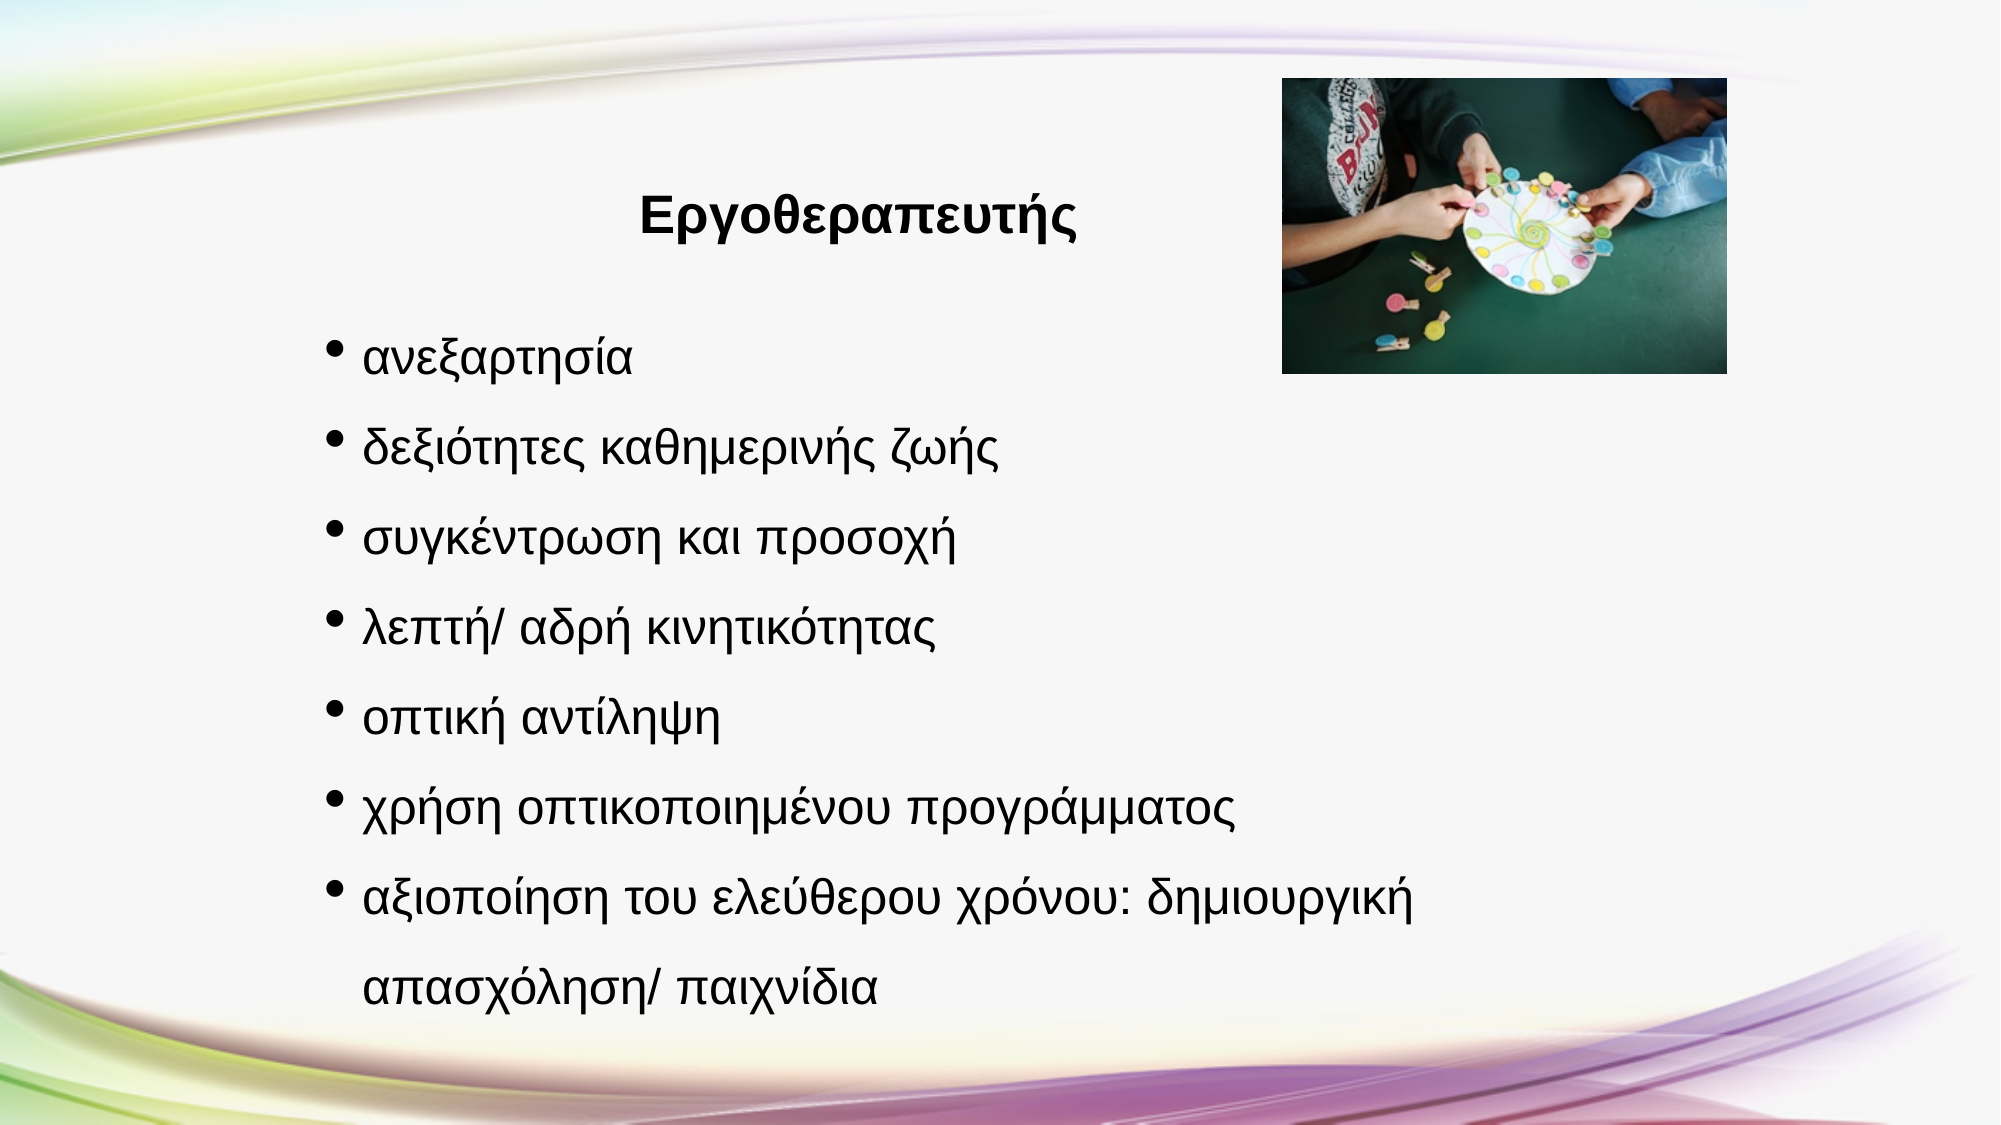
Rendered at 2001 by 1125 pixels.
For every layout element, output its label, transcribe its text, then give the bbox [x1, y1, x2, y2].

picture [0, 0, 2001, 1125]
text_box Εργοθεραπευτής [524, 118, 1195, 306]
text_box ανεξαρτησία δεξιότητες καθημερινής ζωής συγκέντρωση και προσοχή λεπτή/ αδρή κινητικότητας οπτική αντίληψη χρήση οπτικοποιημένου προγράμματος αξιοποίηση του ελεύθερου χρόνου: δημιουργική απασχόληση/ παιχνίδια [326, 349, 1677, 1050]
